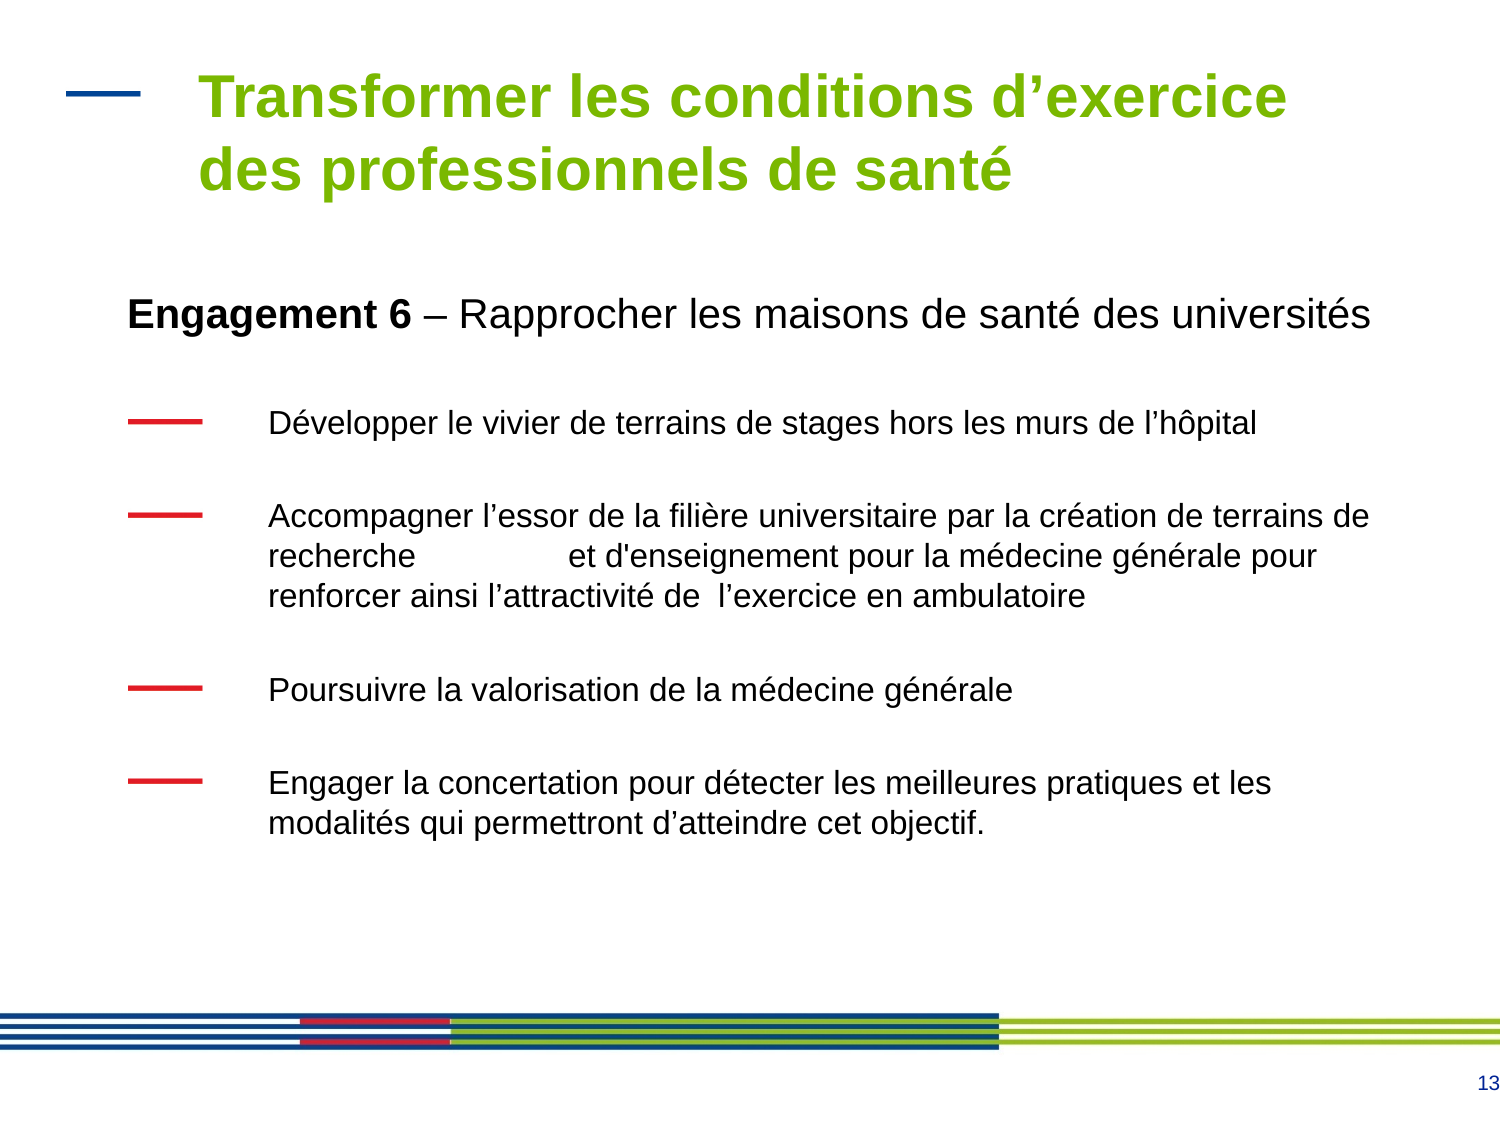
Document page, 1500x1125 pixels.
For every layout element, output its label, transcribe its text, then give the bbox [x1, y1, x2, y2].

list Engagement 6 – Rapprocher les maisons de santé des universités Développer le vivier de terrains de stages hors les murs de l’hôpital Accompagner l’essor de la filière universitaire par la création de terrains de recherche et d'enseignement pour la médecine générale pour renforcer ainsi l’attractivité de l’exercice en ambulatoire Poursuivre la valorisation de la médecine générale Engager la concertation pour détecter les meilleures pratiques et les modalités qui permettront d’atteindre cet objectif. [111, 278, 1389, 929]
picture [127, 681, 203, 695]
picture [0, 999, 1500, 1063]
picture [127, 415, 203, 428]
picture [65, 87, 141, 100]
picture [127, 774, 203, 788]
picture [127, 508, 203, 522]
title Transformer les conditions d’exercice des professionnels de santé [49, 35, 1388, 224]
